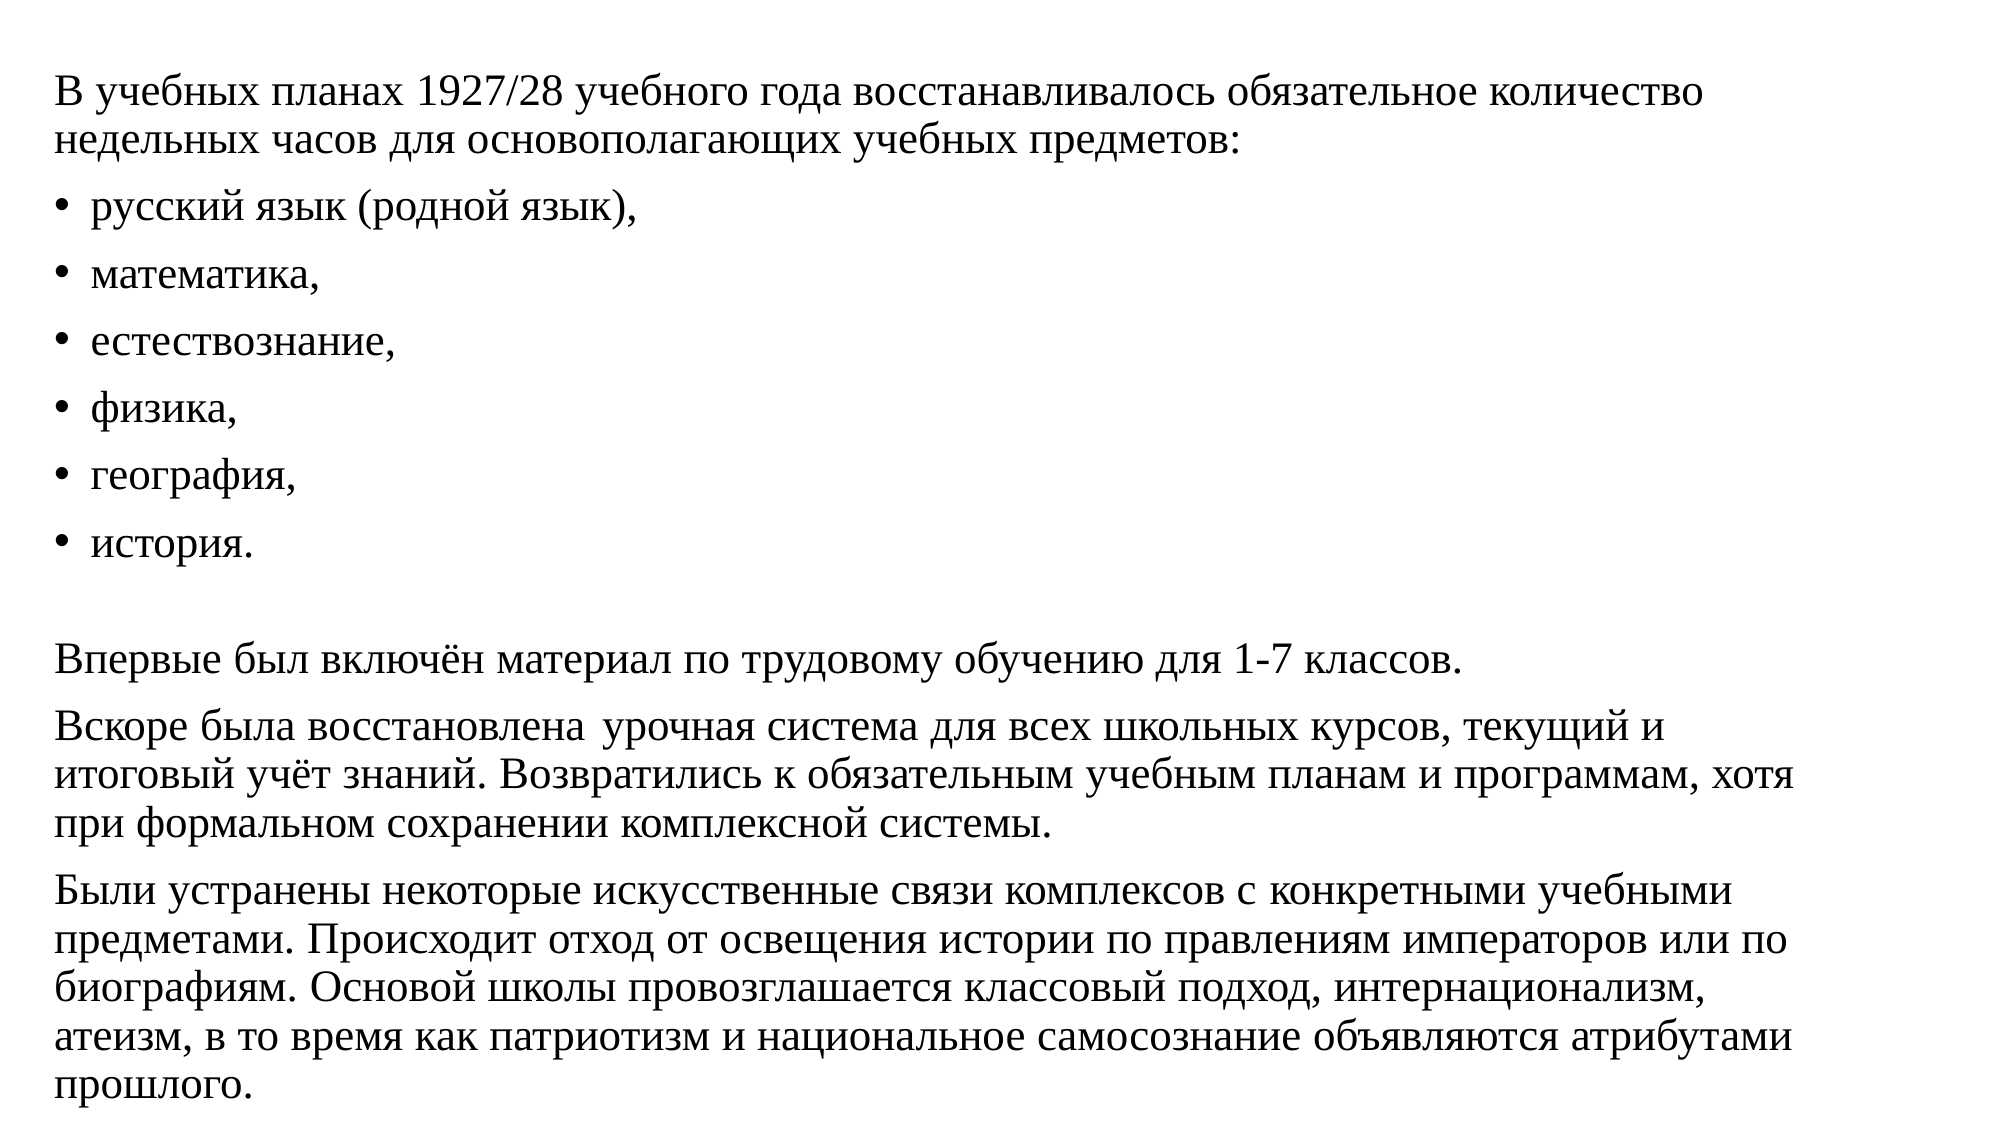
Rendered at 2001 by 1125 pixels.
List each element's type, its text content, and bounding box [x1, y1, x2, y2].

list В учебных планах 1927/28 учебного года восстанавливалось обязательное количество недельных часов для основополагающих учебных предметов: русский язык (родной язык), математика, естествознание, физика, география, история. Впервые был включён материал по трудовому обучению для 1-7 классов. Вскоре была восстановлена урочная система для всех школьных курсов, текущий и итоговый учёт знаний. Возвратились к обязательным учебным планам и программам, хотя при формальном сохранении комплексной системы. Были устранены некоторые искусственные связи комплексов с конкретными учебными предметами. Происходит отход от освещения истории по правлениям императоров или по биографиям. Основой школы провозглашается классовый подход, интернационализм, атеизм, в то время как патриотизм и национальное самосознание объявляются атрибутами прошлого. [39, 58, 1863, 1125]
